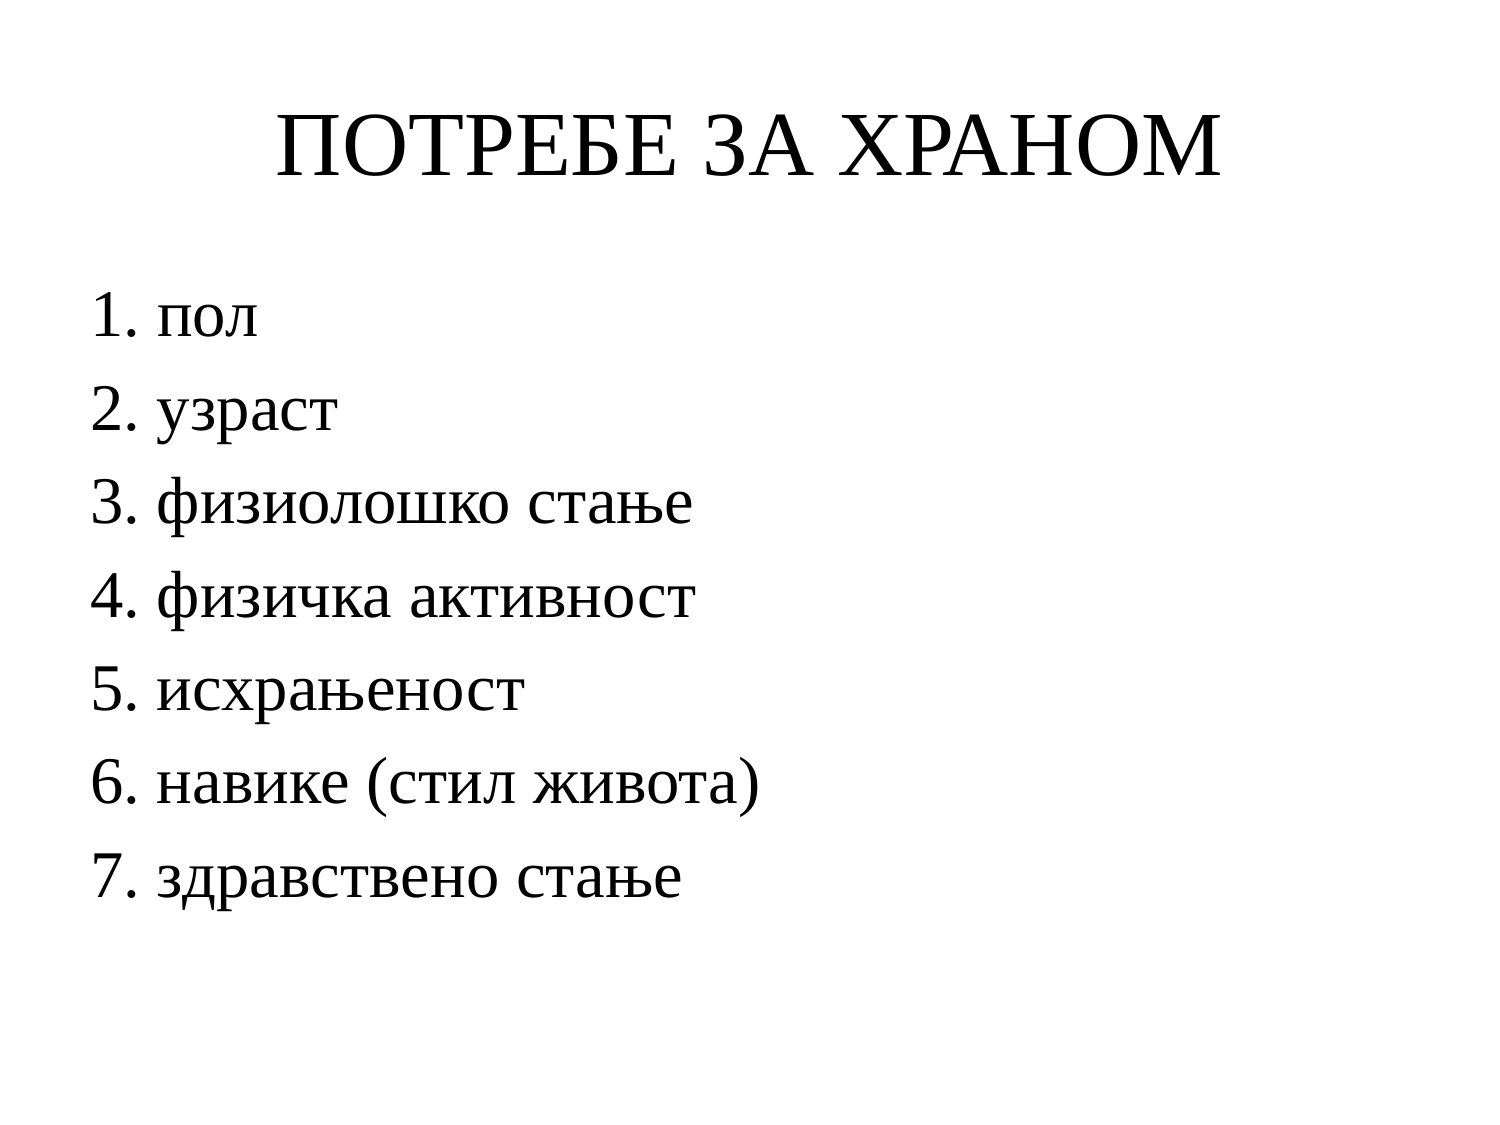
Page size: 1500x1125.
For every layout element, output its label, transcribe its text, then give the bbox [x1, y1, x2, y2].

title ПОТРЕБЕ ЗА ХРАНОМ [75, 45, 1425, 233]
list 1. пол 2. узраст 3. физиолошко стање 4. физичка активност 5. исхрањеност 6. навике (стил живота) 7. здравствено стање [75, 262, 1425, 1005]
